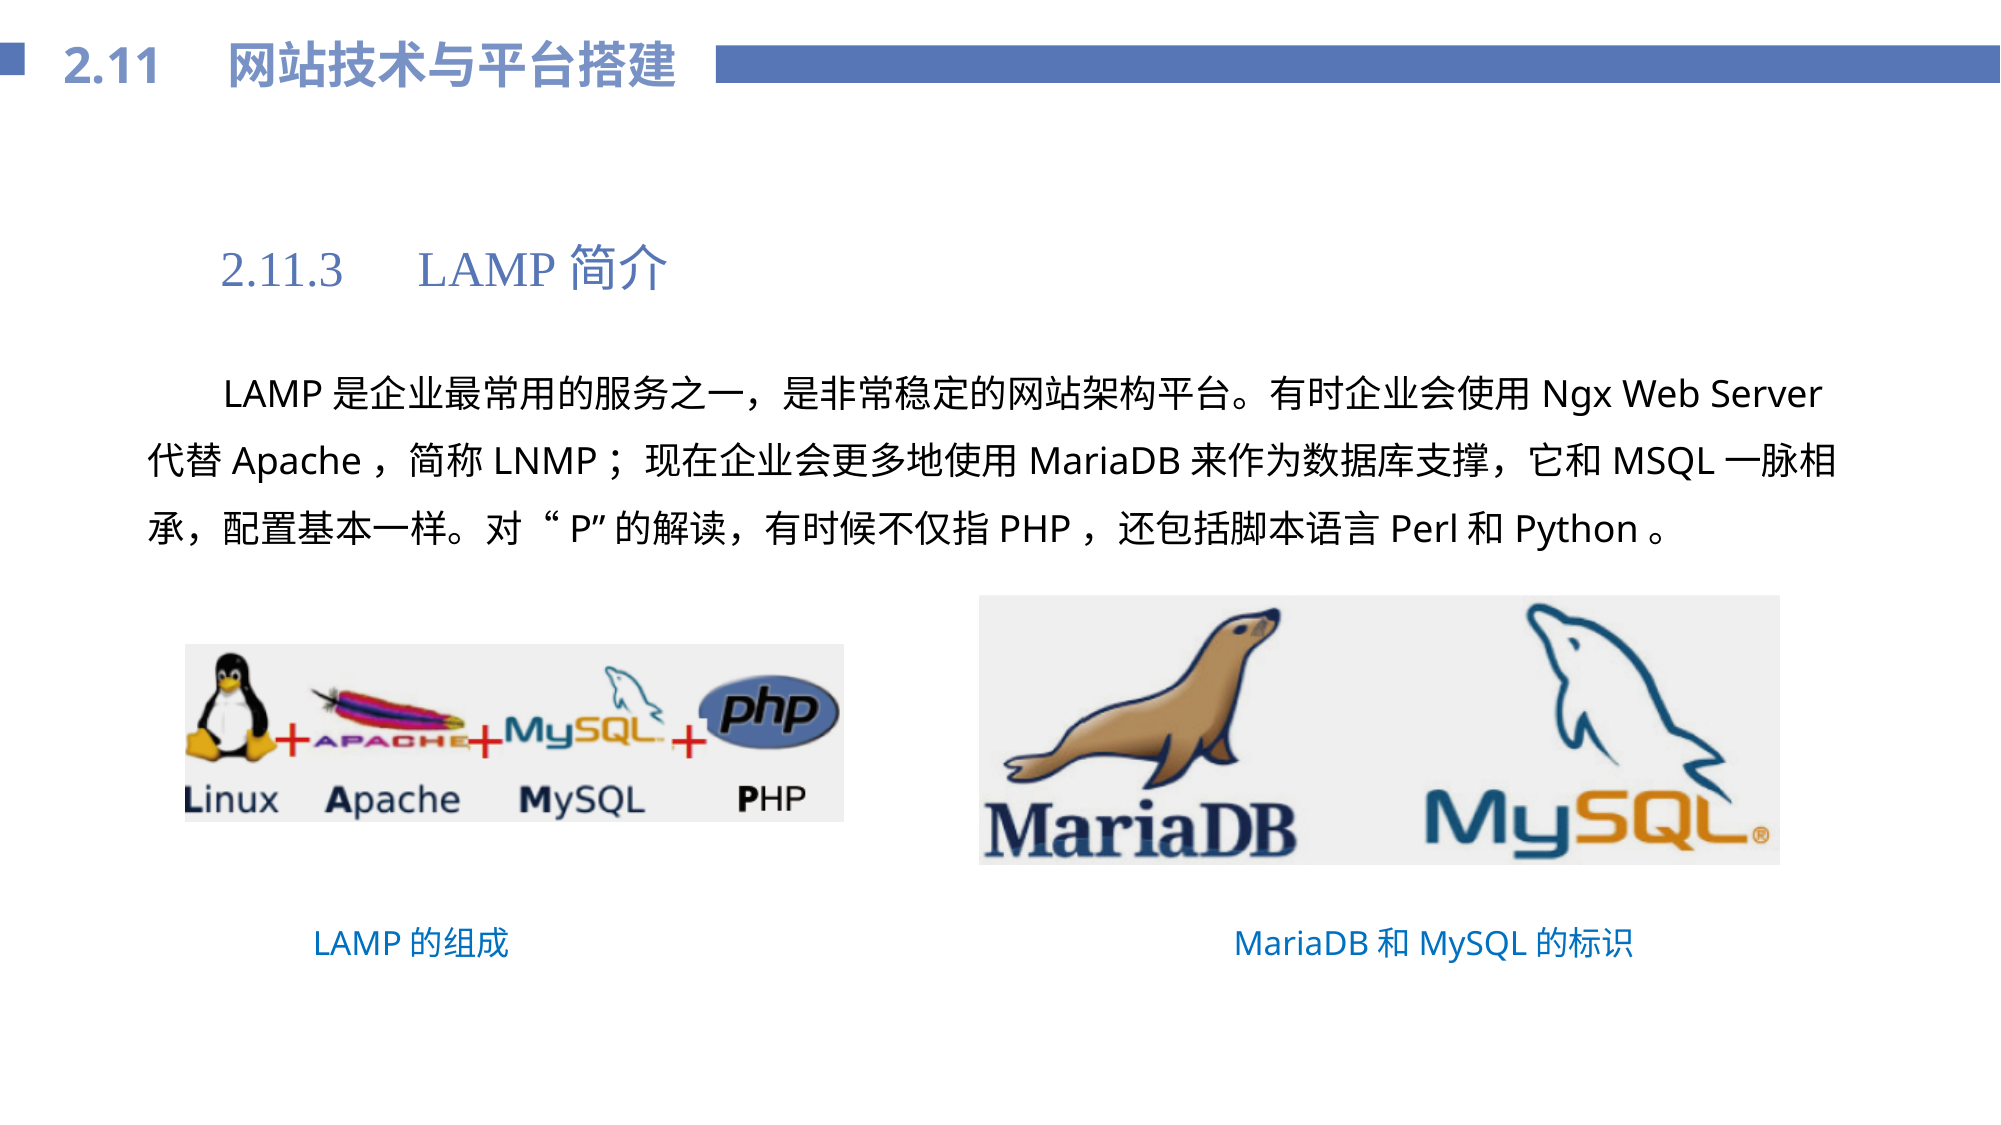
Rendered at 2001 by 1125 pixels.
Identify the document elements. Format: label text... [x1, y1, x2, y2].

text_box LAMP是企业最常用的服务之一，是非常稳定的网站架构平台。有时企业会使用Ngx Web Server代替Apache，简称LNMP；现在企业会更多地使用MariaDB来作为数据库支撑，它和MSQL一脉相承，配置基本一样。对“P”的解读，有时候不仅指PHP，还包括脚本语言Perl和Python。 [147, 347, 1852, 550]
text_box [0, 41, 26, 76]
text_box 2.11.3 LAMP简介 [205, 229, 980, 304]
text_box LAMP的组成 [298, 915, 731, 970]
picture [185, 644, 844, 822]
picture [979, 594, 1780, 865]
text_box 2.11 网站技术与平台搭建 [63, 33, 678, 94]
text_box MariaDB和MySQL的标识 [1218, 915, 1678, 970]
text_box [715, 44, 2000, 84]
